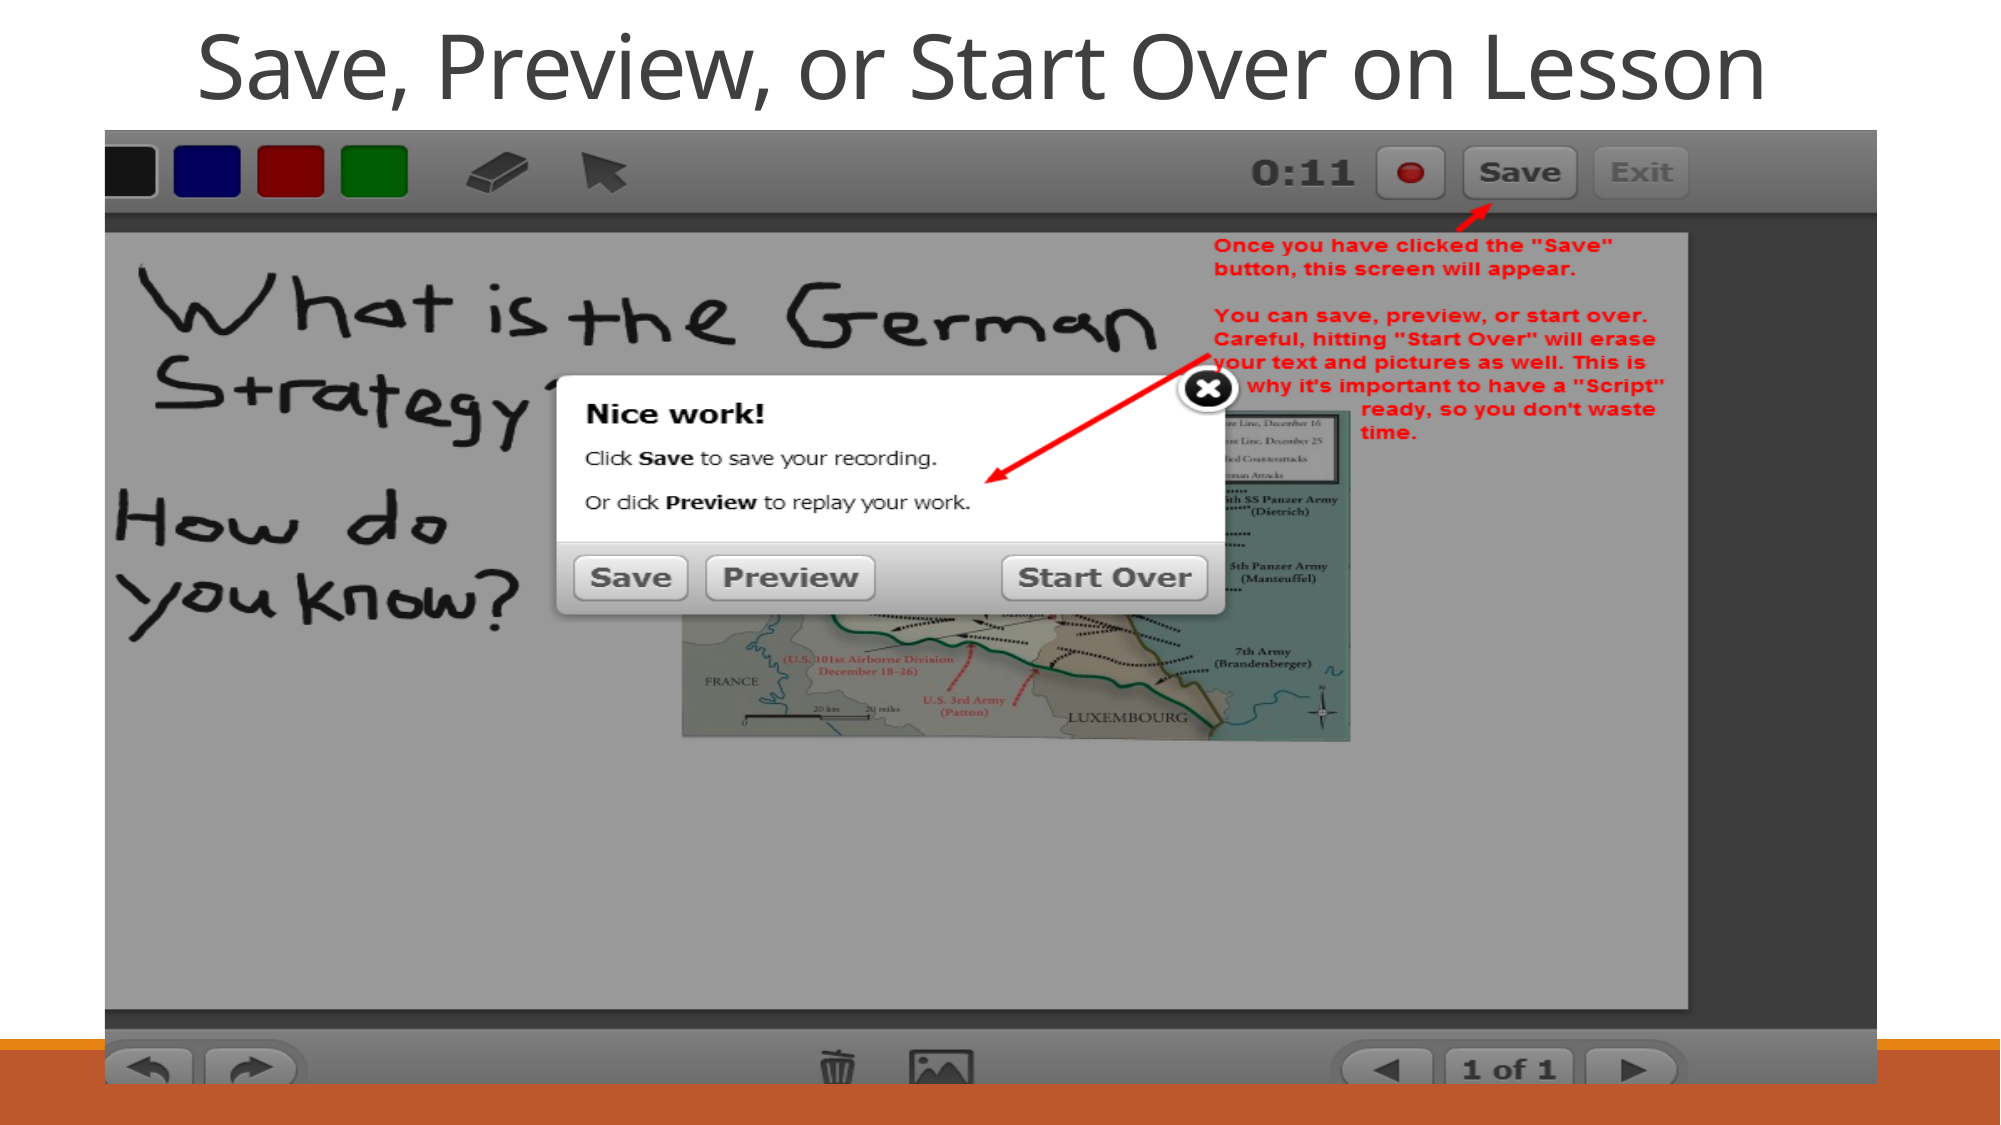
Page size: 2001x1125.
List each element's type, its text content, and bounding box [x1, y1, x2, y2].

title Save, Preview, or Start Over on Lesson [181, 16, 1832, 121]
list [104, 124, 1878, 1085]
